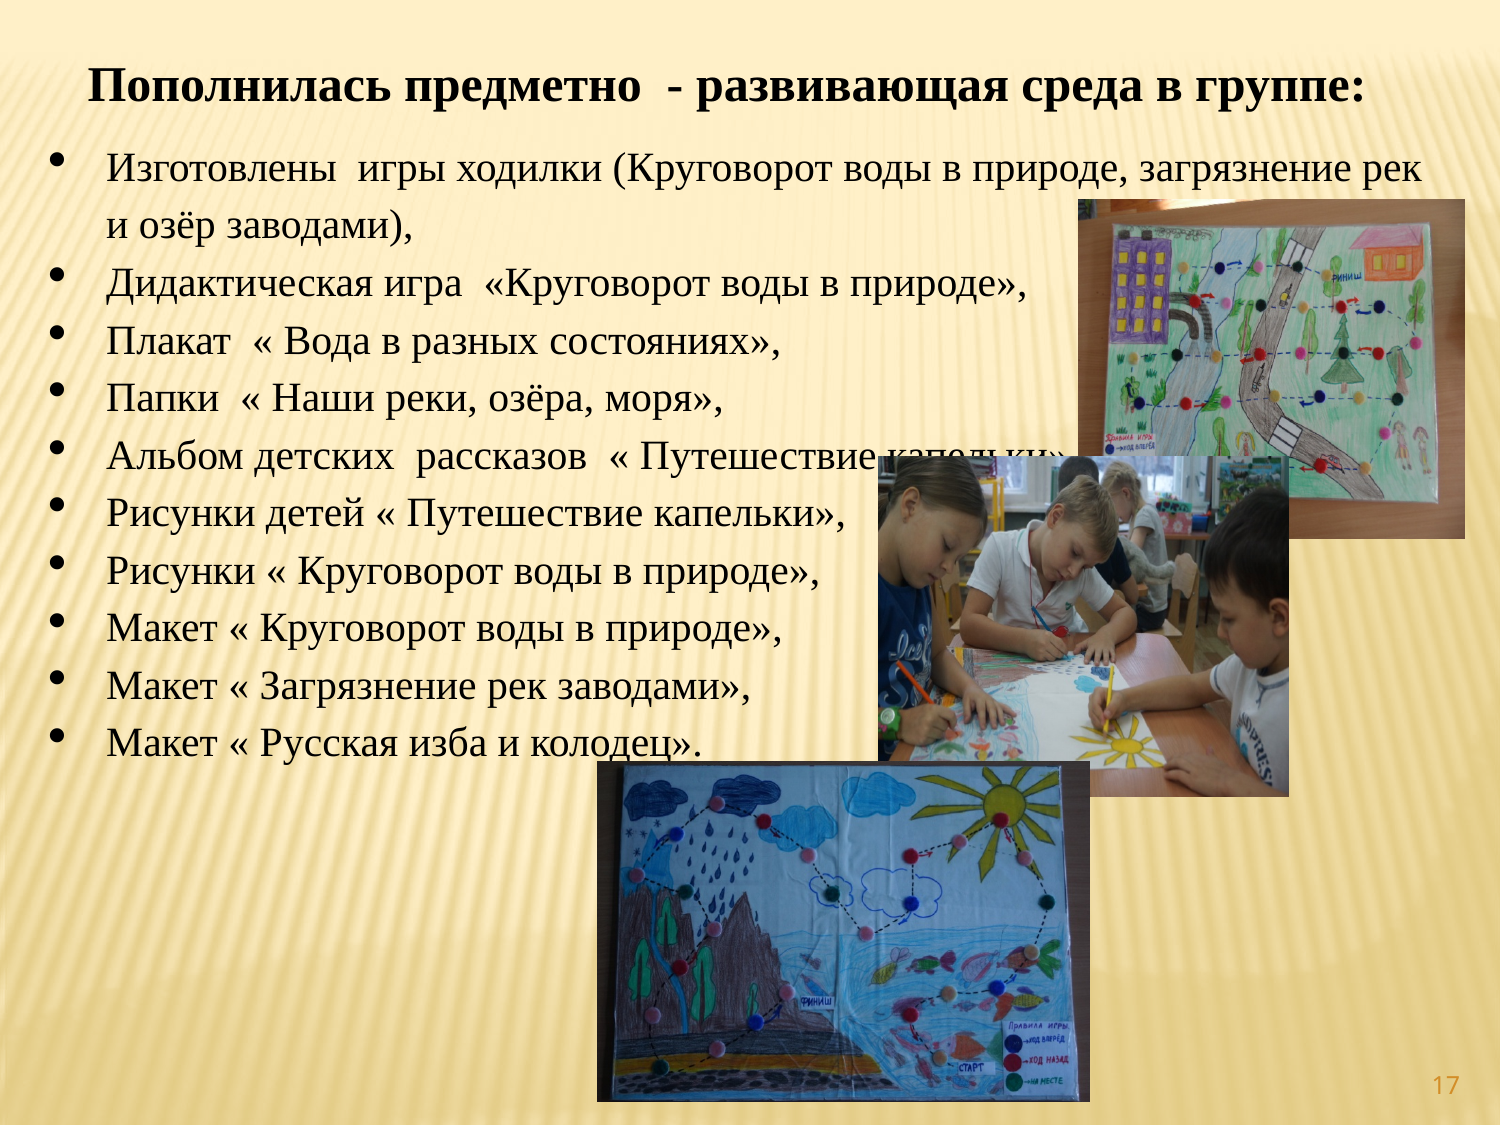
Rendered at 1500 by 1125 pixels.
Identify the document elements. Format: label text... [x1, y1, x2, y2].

picture [597, 198, 1466, 1102]
text_box Пополнилась предметно - развивающая среда в группе: Изготовлены игры ходилки (Круговорот воды в природе, загрязнение рек и озёр заводами), Дидактическая игра «Круговорот воды в природе», Плакат « Вода в разных состояниях», Папки « Наши реки, озёра, моря», Альбом детских рассказов « Путешествие капельки», Рисунки детей « Путешествие капельки», Рисунки « Круговорот воды в природе», Макет « Круговорот воды в природе», Макет « Загрязнение рек заводами», Макет « Русская изба и колодец». [35, 35, 1442, 773]
slide_number 17 [1350, 1062, 1475, 1103]
